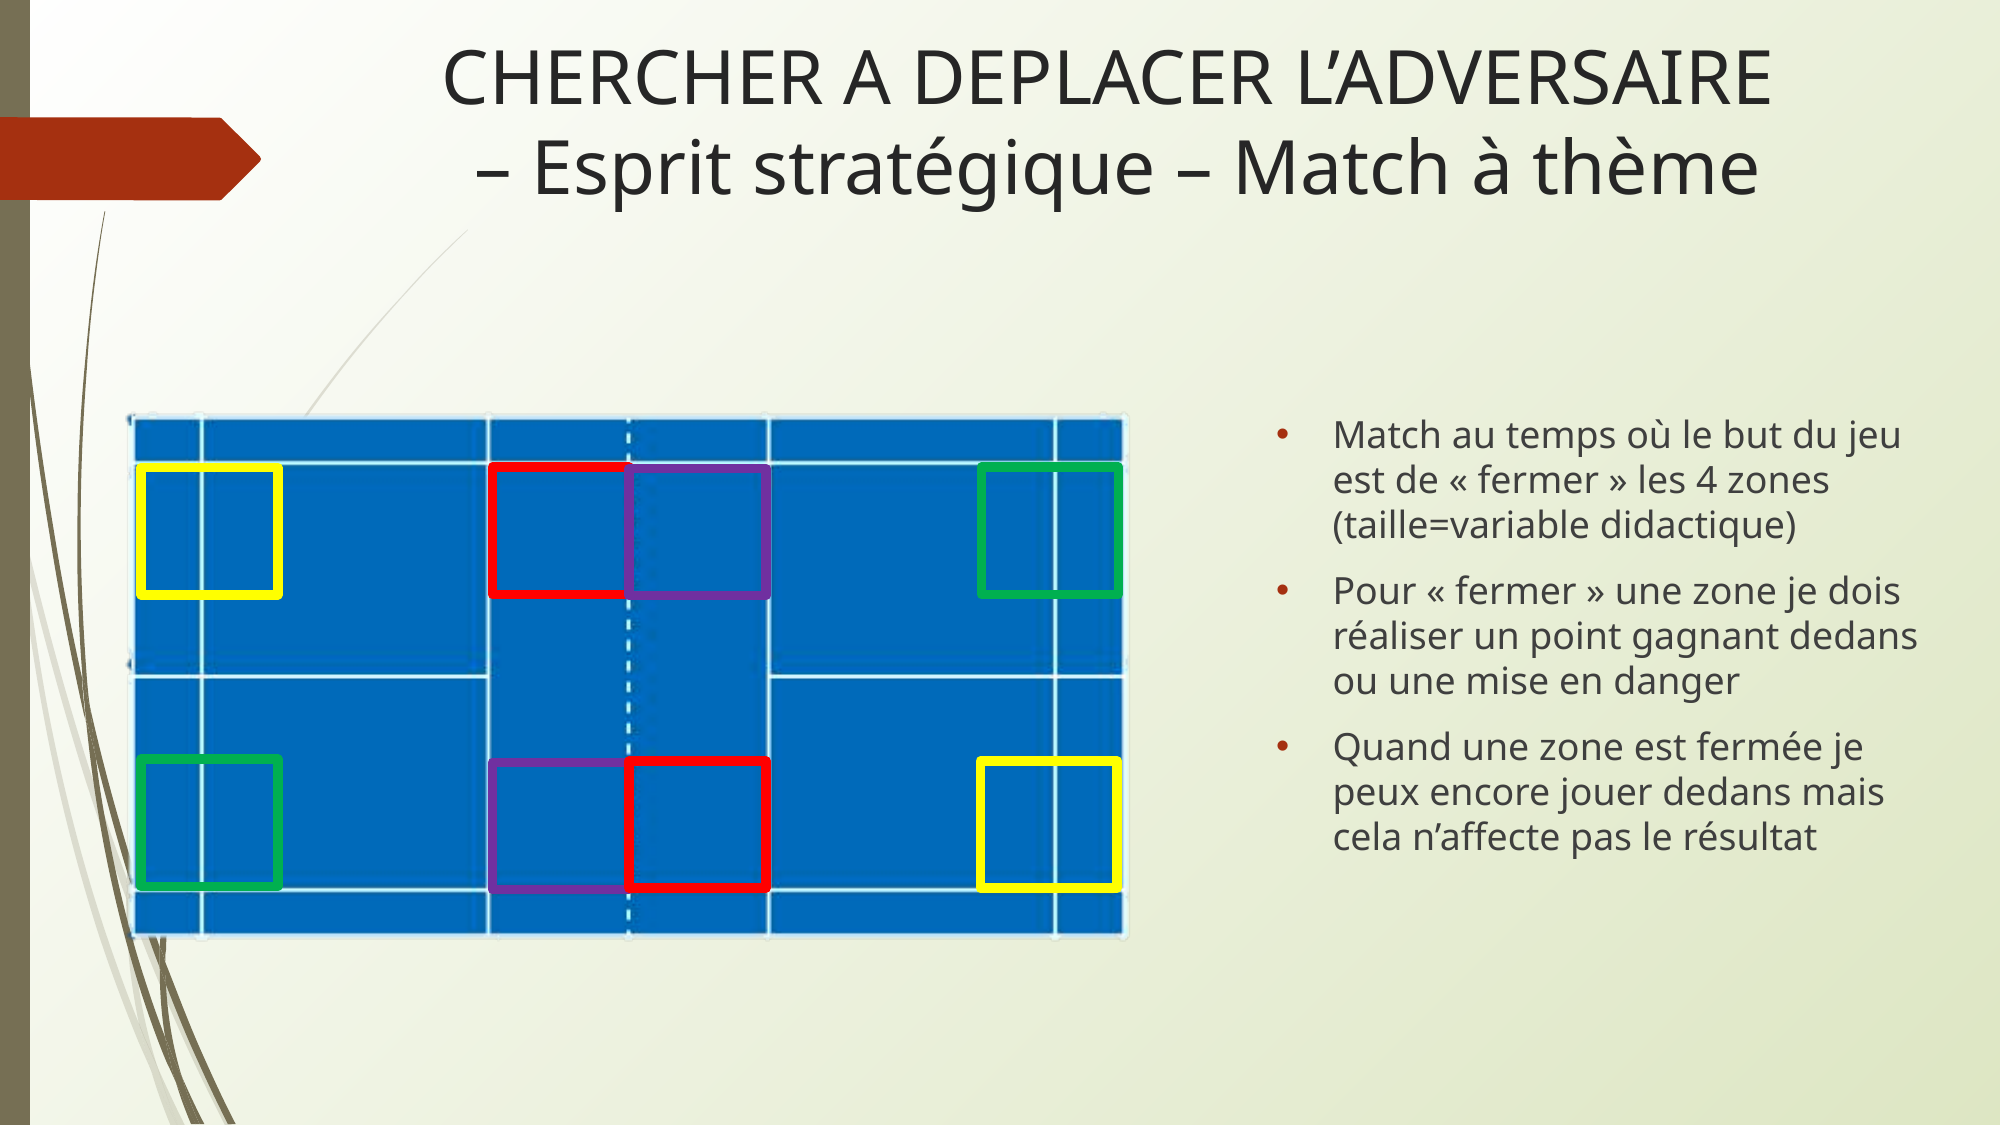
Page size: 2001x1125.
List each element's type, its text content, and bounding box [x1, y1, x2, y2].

title CHERCHER A DEPLACER L’ADVERSAIRE – Esprit stratégique – Match à thème [222, 22, 2000, 233]
list Match au temps où le but du jeu est de « fermer » les 4 zones (taille=variable didactique) Pour « fermer » une zone je dois réaliser un point gagnant dedans ou une mise en danger Quand une zone est fermée je peux encore jouer dedans mais cela n’affecte pas le résultat [1261, 403, 1956, 951]
picture [30, 334, 1229, 1020]
